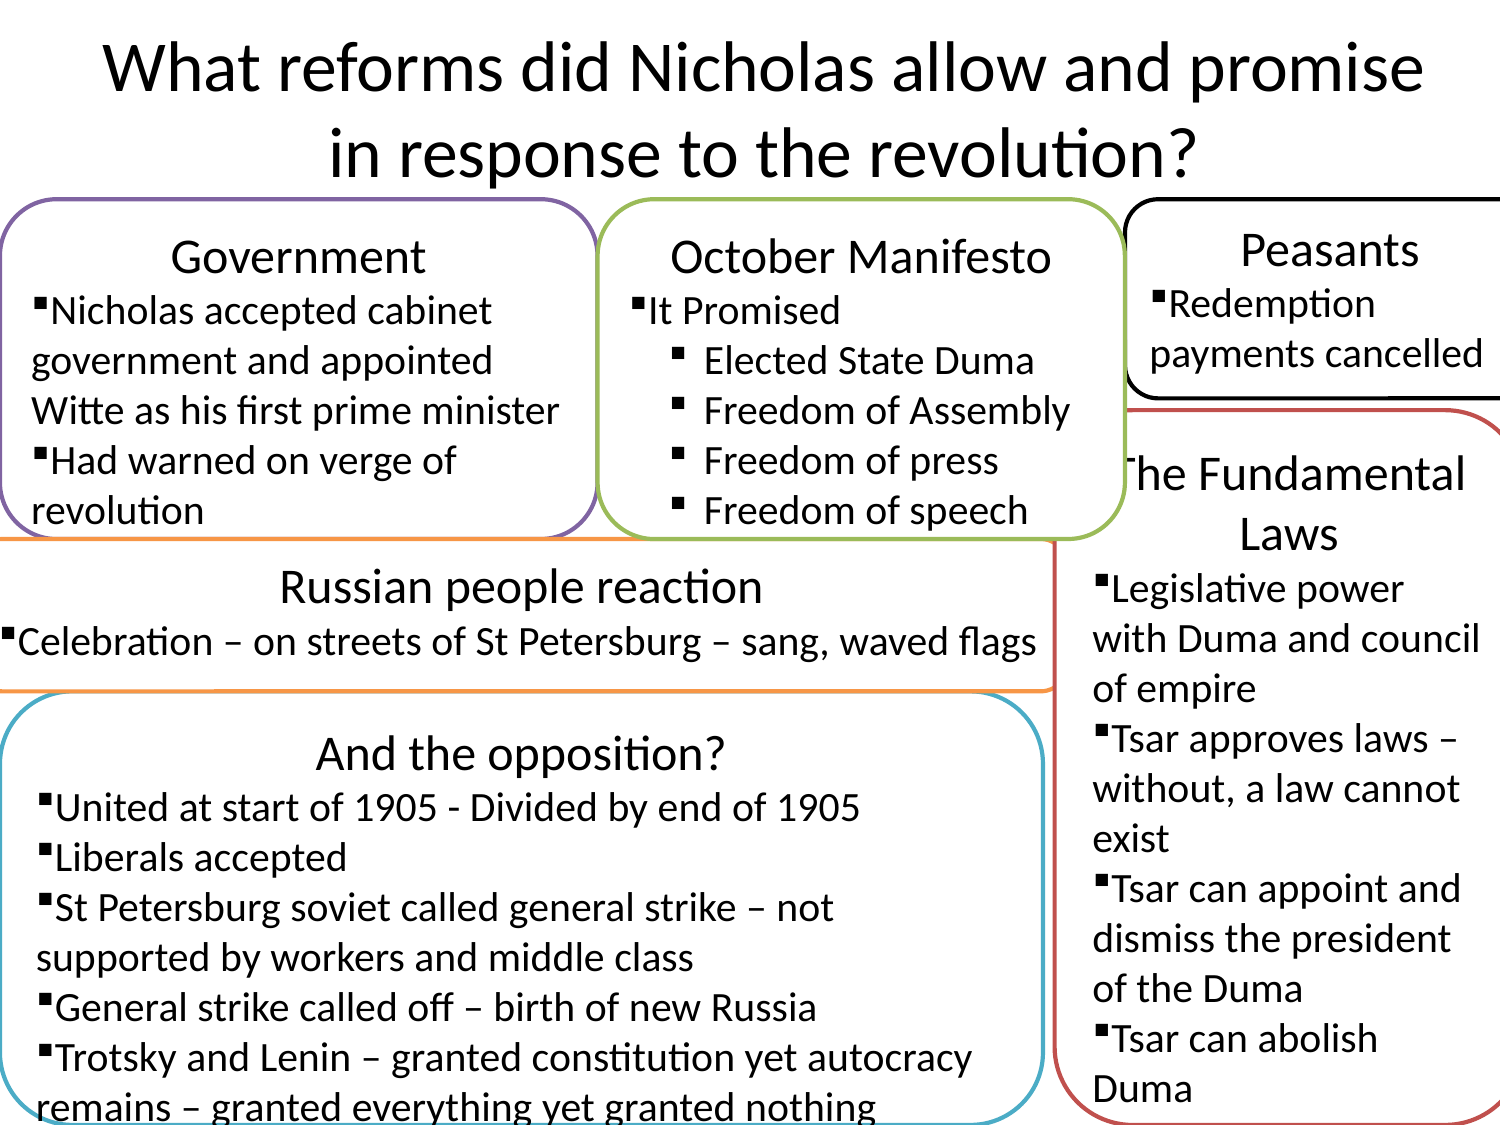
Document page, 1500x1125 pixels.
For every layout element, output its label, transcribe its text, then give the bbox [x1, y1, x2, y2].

text_box The Fundamental Laws Legislative power with Duma and council of empire Tsar approves laws – without, a law cannot exist Tsar can appoint and dismiss the president of the Duma Tsar can abolish Duma [1052, 408, 1500, 1125]
text_box And the opposition? United at start of 1905 - Divided by end of 1905 Liberals accepted St Petersburg soviet called general strike – not supported by workers and middle class General strike called off – birth of new Russia Trotsky and Lenin – granted constitution yet autocracy remains – granted everything yet granted nothing [0, 694, 1046, 1125]
text_box Government Nicholas accepted cabinet government and appointed Witte as his first prime minister Had warned on verge of revolution [0, 197, 597, 536]
title What reforms did Nicholas allow and promise in response to the revolution? [75, 11, 1454, 200]
text_box Peasants Redemption payments cancelled [1122, 197, 1500, 401]
text_box October Manifesto It Promised Elected State Duma Freedom of Assembly Freedom of press Freedom of speech [595, 197, 1128, 542]
text_box Russian people reaction Celebration – on streets of St Petersburg – sang, waved flags [0, 536, 1052, 694]
